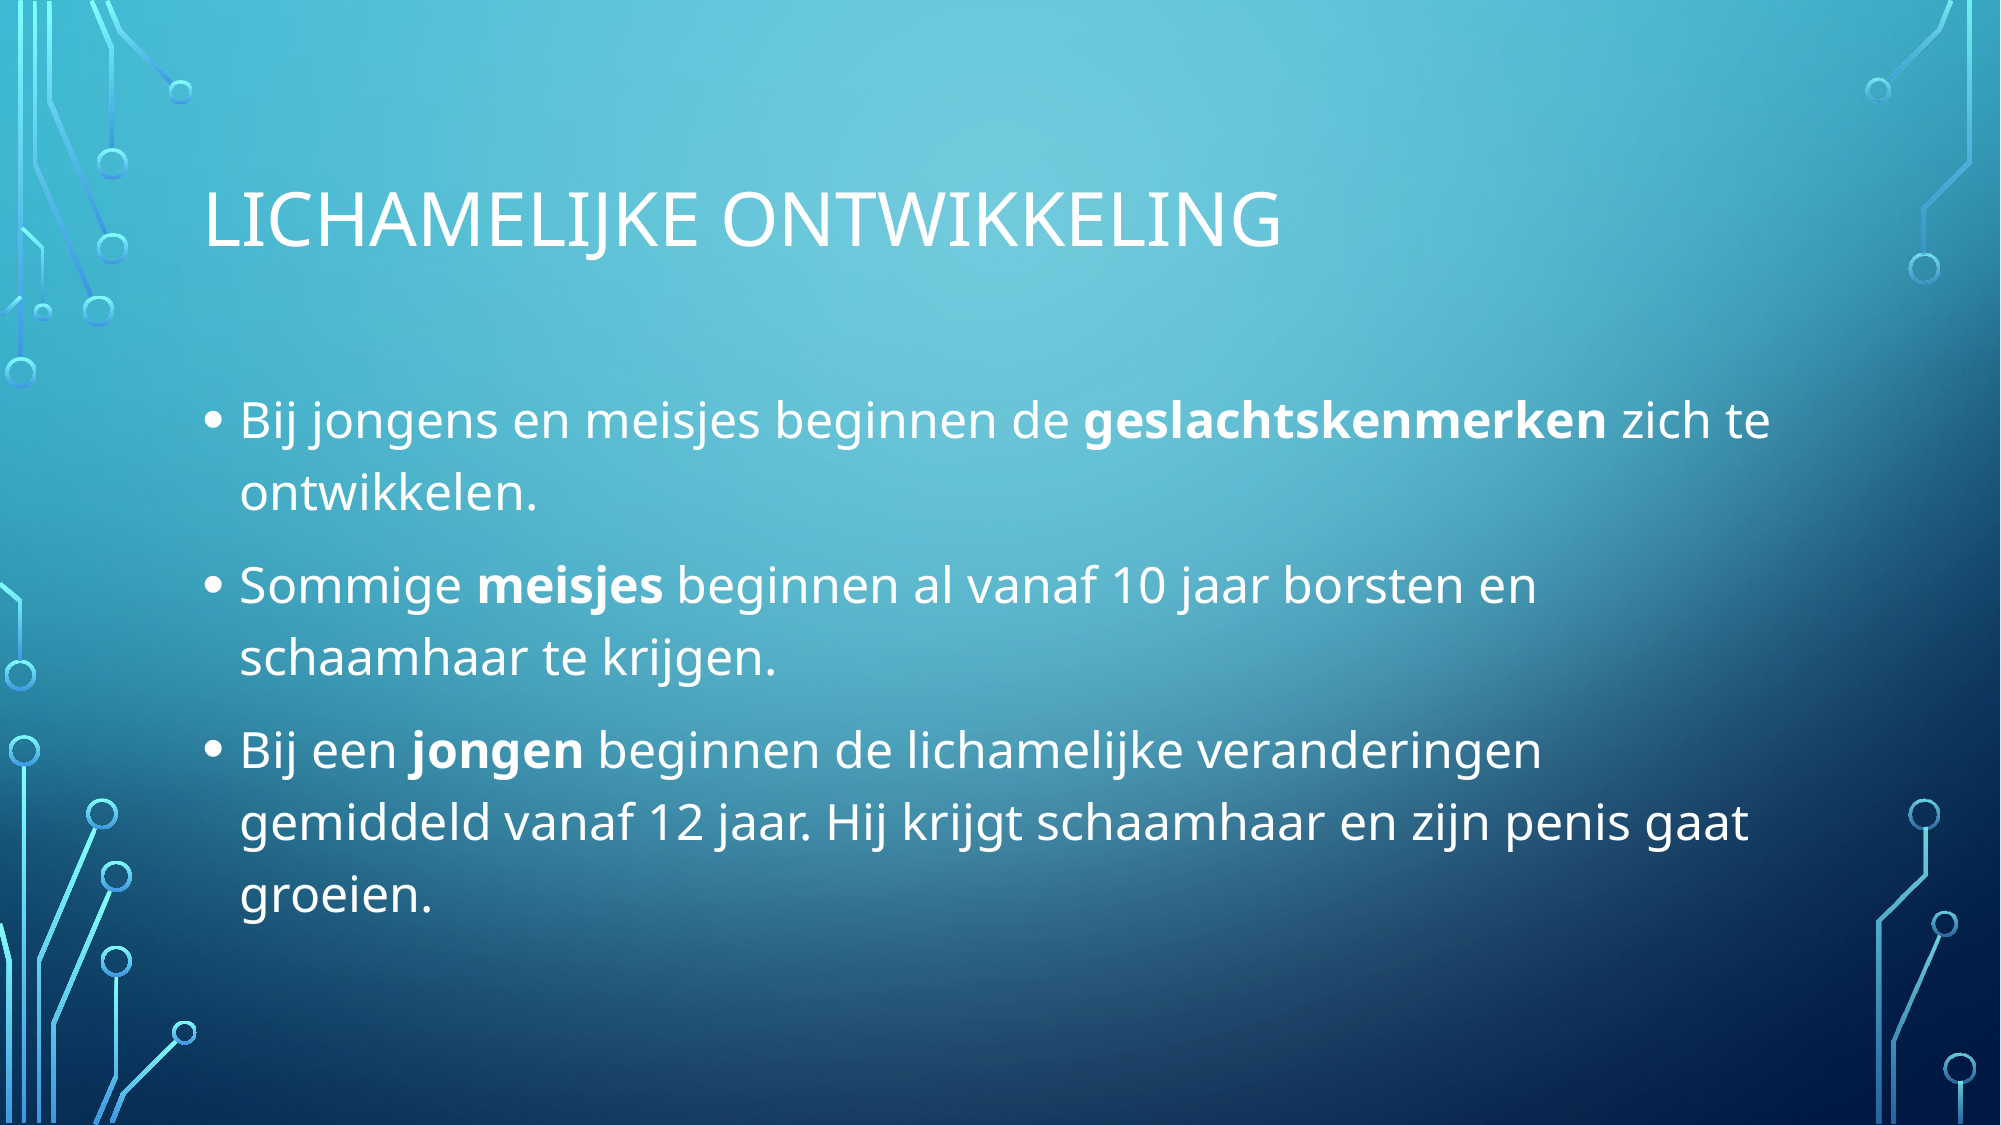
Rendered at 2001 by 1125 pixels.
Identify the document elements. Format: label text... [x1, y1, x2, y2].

list Bij jongens en meisjes beginnen de geslachtskenmerken zich te ontwikkelen. Sommige meisjes beginnen al vanaf 10 jaar borsten en schaamhaar te krijgen. Bij een jongen beginnen de lichamelijke veranderingen gemiddeld vanaf 12 jaar. Hij krijgt schaamhaar en zijn penis gaat groeien. [187, 369, 1813, 950]
title Lichamelijke ontwikkeling [187, 101, 1813, 344]
